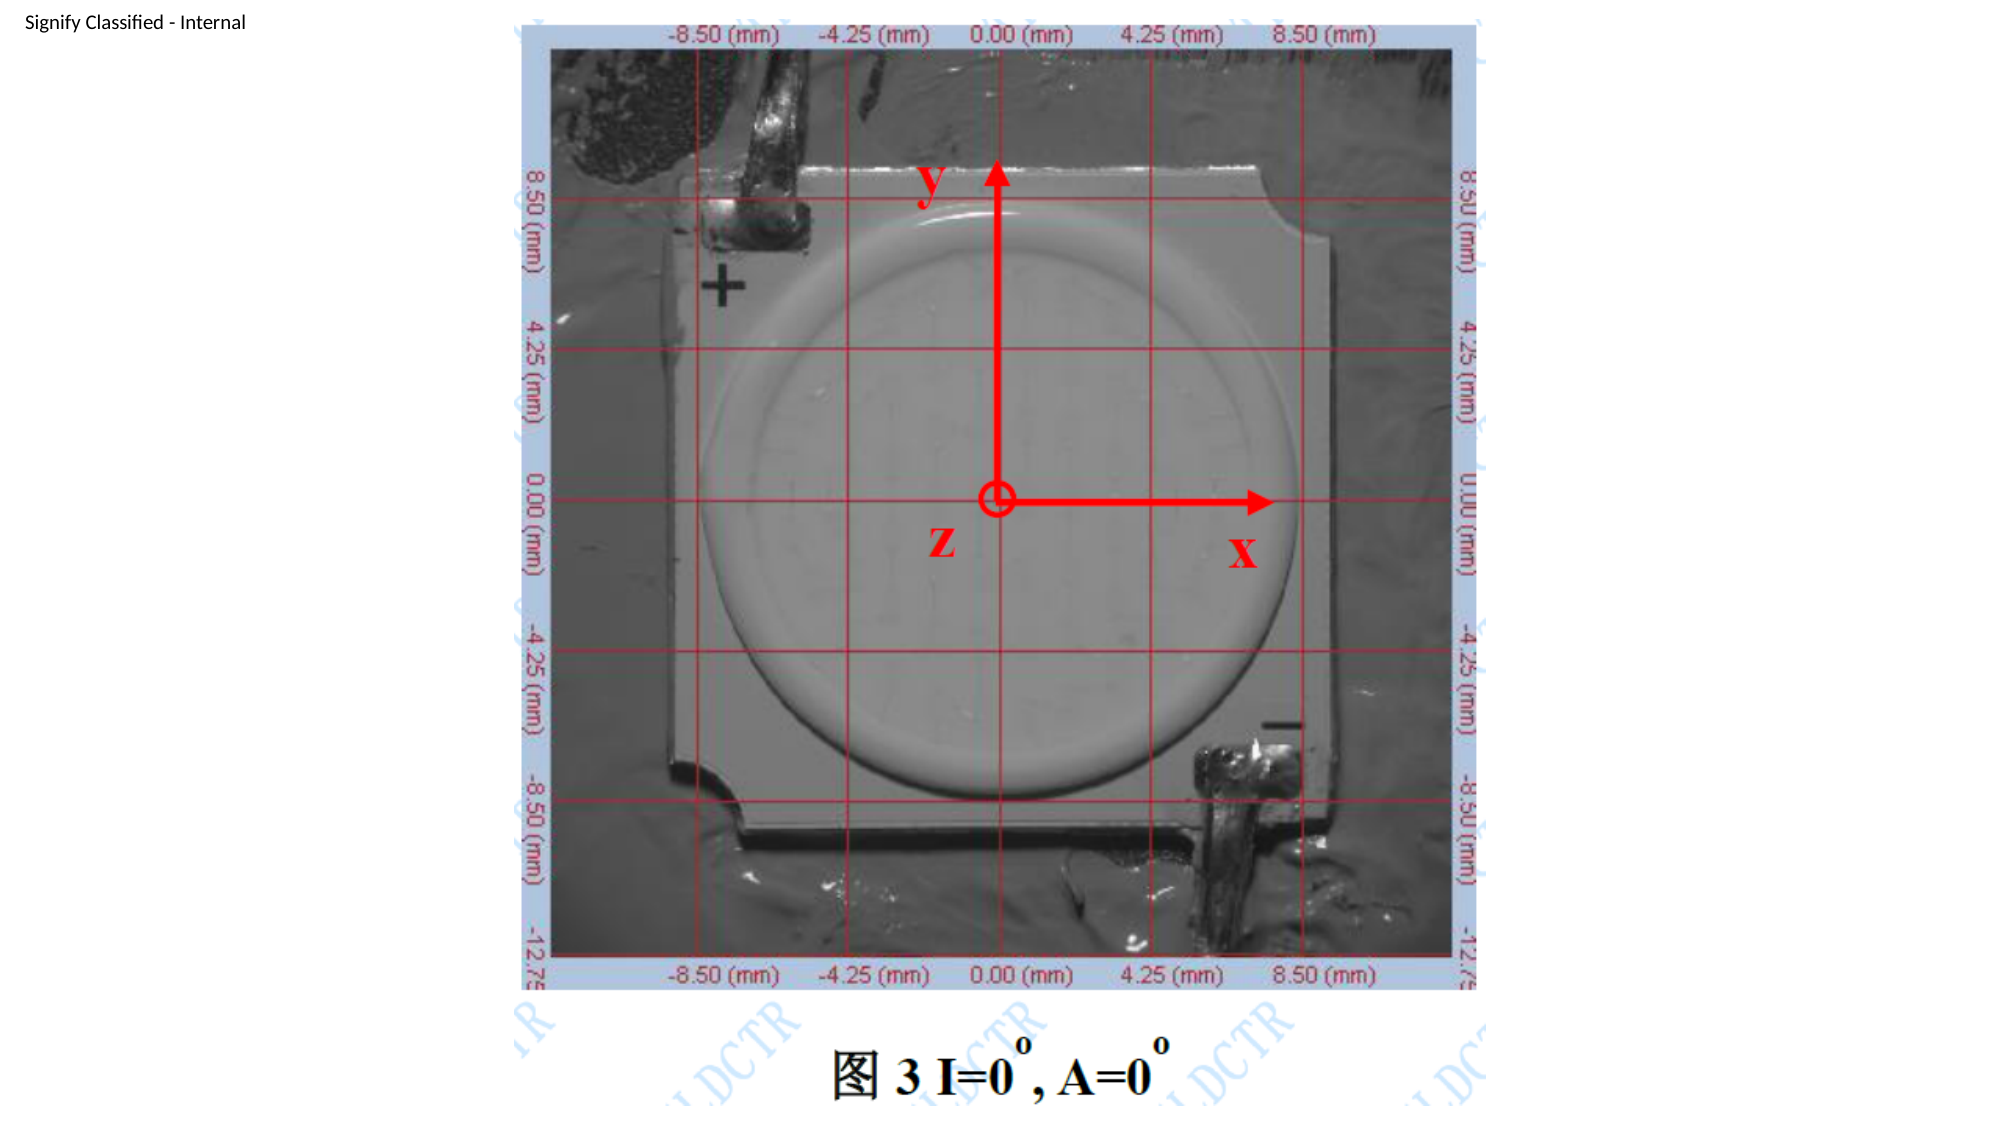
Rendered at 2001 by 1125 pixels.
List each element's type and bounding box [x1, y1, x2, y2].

picture [514, 19, 1486, 1106]
